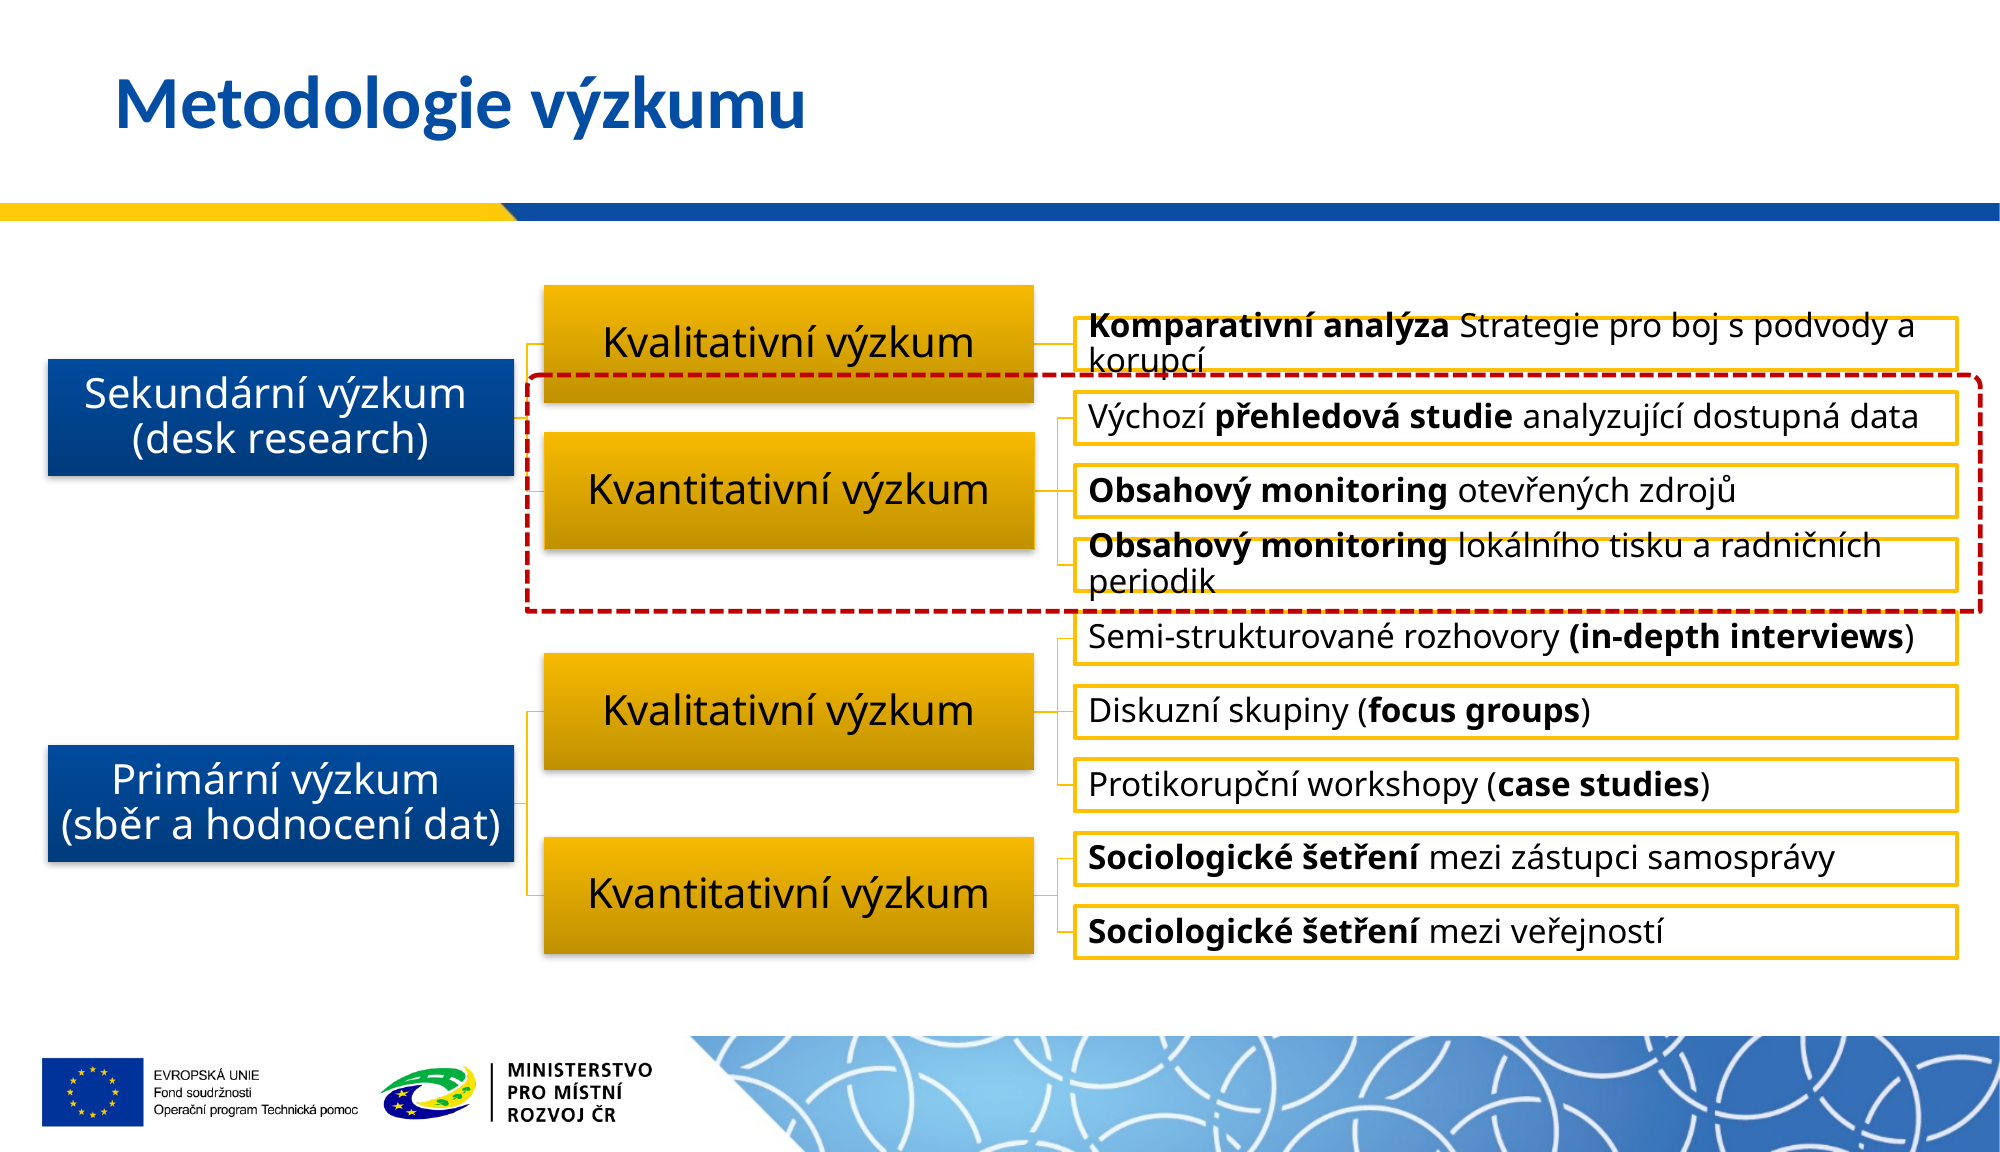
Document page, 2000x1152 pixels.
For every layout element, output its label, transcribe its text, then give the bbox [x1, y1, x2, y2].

picture [0, 203, 2000, 221]
picture [19, 1035, 674, 1149]
text_box [1964, 372, 1983, 614]
picture [680, 1036, 2000, 1152]
title Metodologie výzkumu [99, 46, 1900, 198]
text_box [47, 280, 1957, 964]
